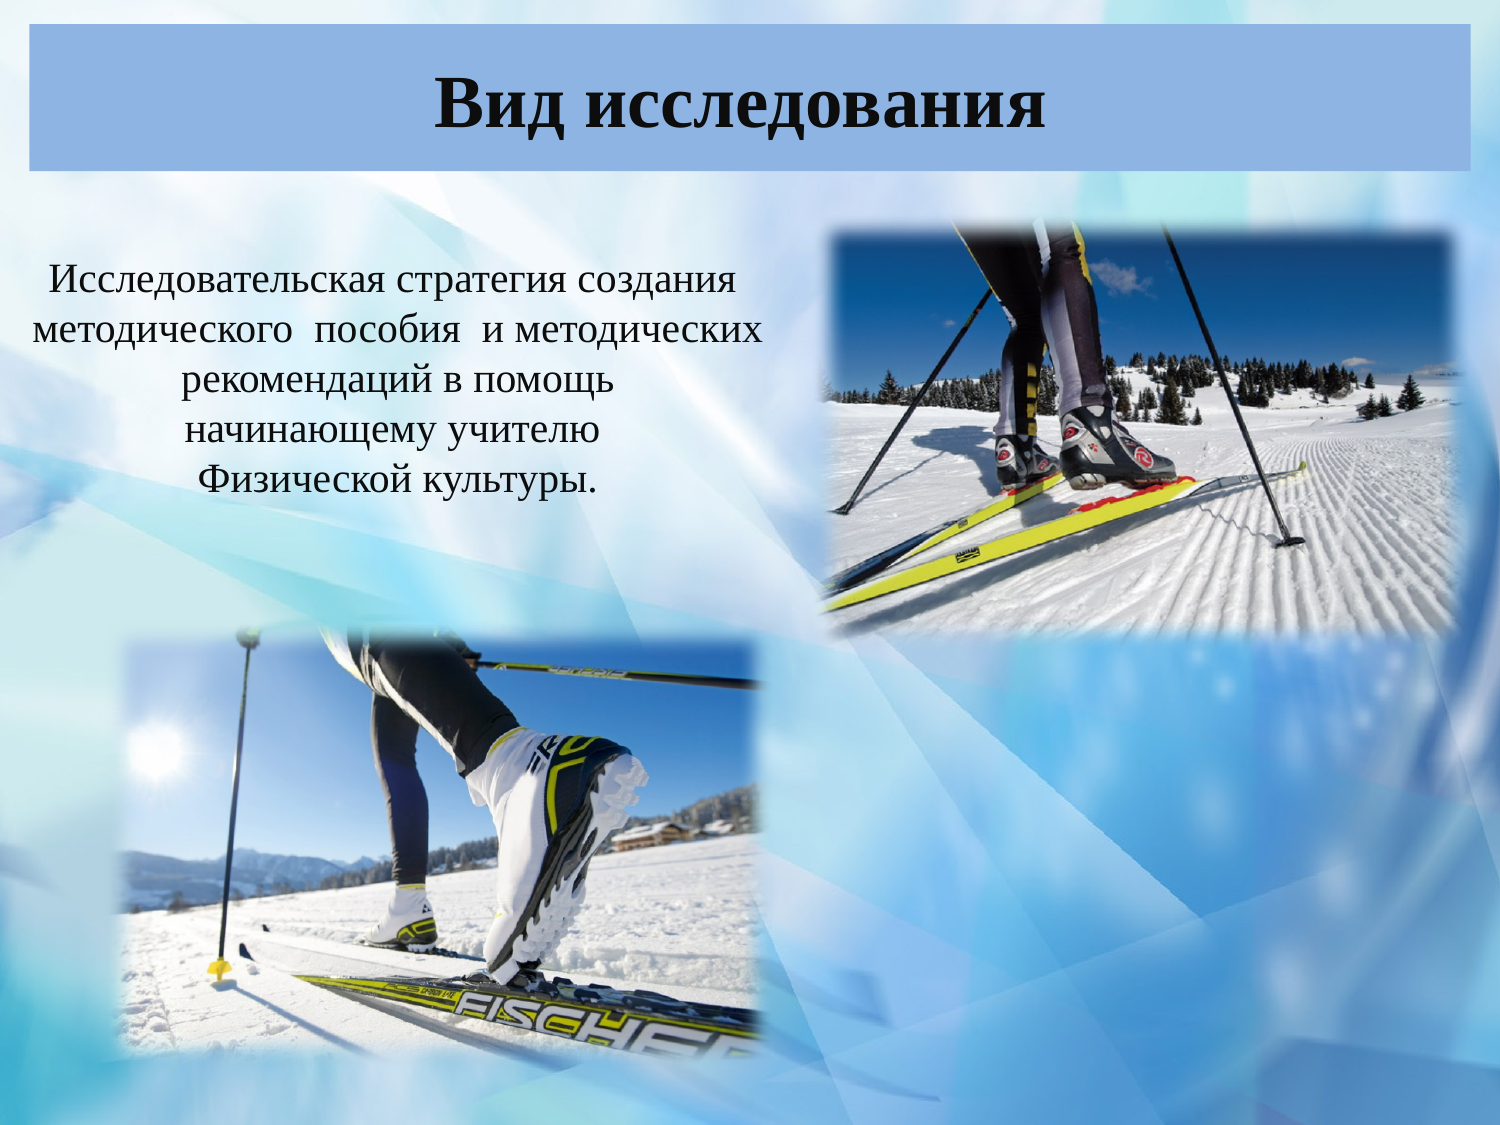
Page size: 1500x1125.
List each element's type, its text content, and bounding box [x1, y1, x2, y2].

subtitle Исследовательская стратегия создания методического пособия и методических рекомендаций в помощь начинающему учителю Физической культуры. [0, 243, 861, 1125]
title Вид исследования [29, 24, 1471, 172]
picture [0, 0, 1500, 1125]
picture [105, 621, 773, 1067]
